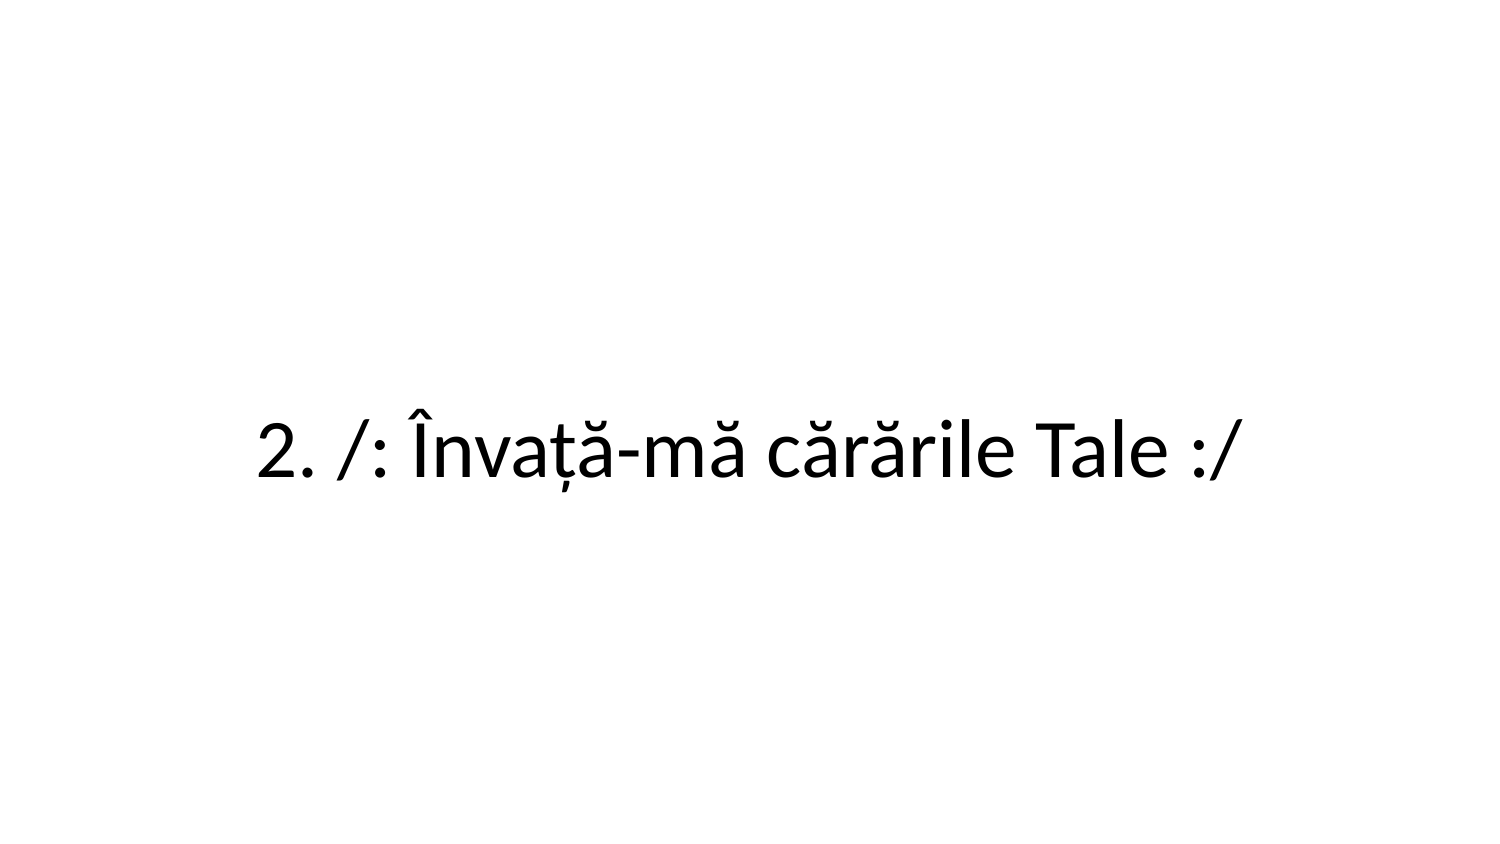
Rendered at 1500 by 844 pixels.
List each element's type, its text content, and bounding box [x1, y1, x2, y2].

text_box 2. /: Învață-mă cărările Tale :/ [240, 341, 1259, 502]
